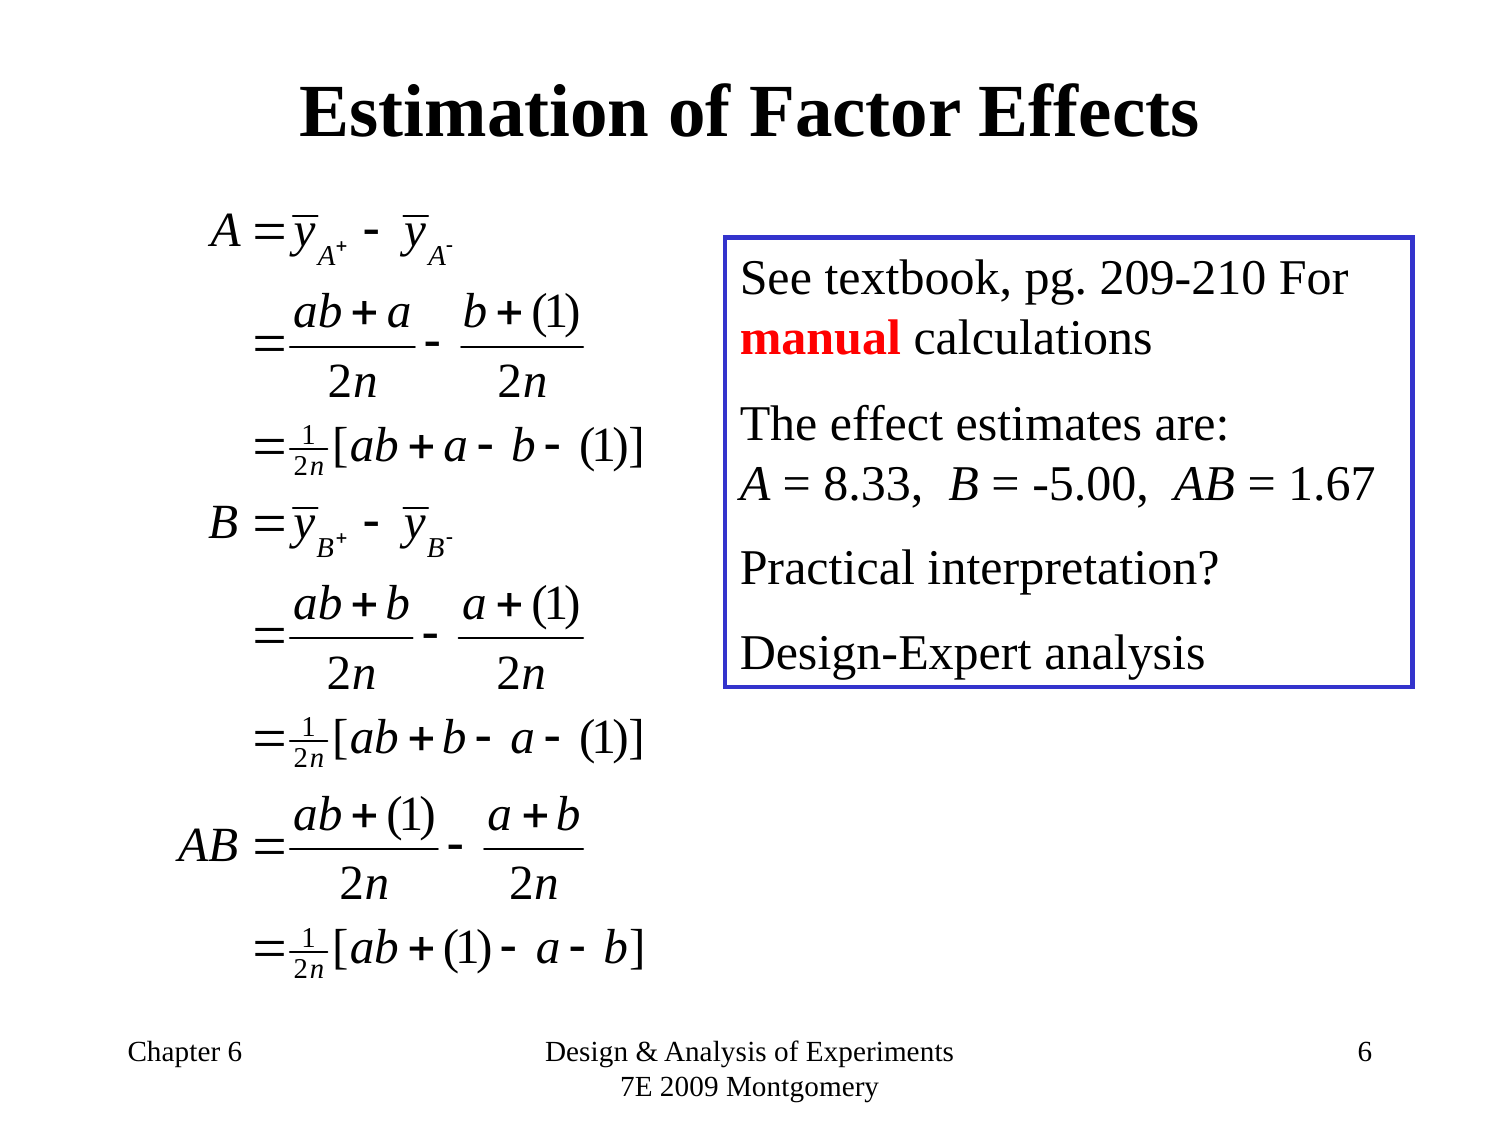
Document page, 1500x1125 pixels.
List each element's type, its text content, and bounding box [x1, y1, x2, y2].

footer Design & Analysis of Experiments 7E 2009 Montgomery [512, 1024, 988, 1101]
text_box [166, 199, 652, 988]
title Estimation of Factor Effects [112, 12, 1388, 201]
slide_number Chapter 6 [112, 1024, 426, 1101]
text_box See textbook, pg. 209-210 For manual calculations The effect estimates are: A = 8.33, B = -5.00, AB = 1.67 Practical interpretation? Design-Expert analysis [724, 237, 1413, 688]
slide_number 6 [1074, 1024, 1388, 1101]
